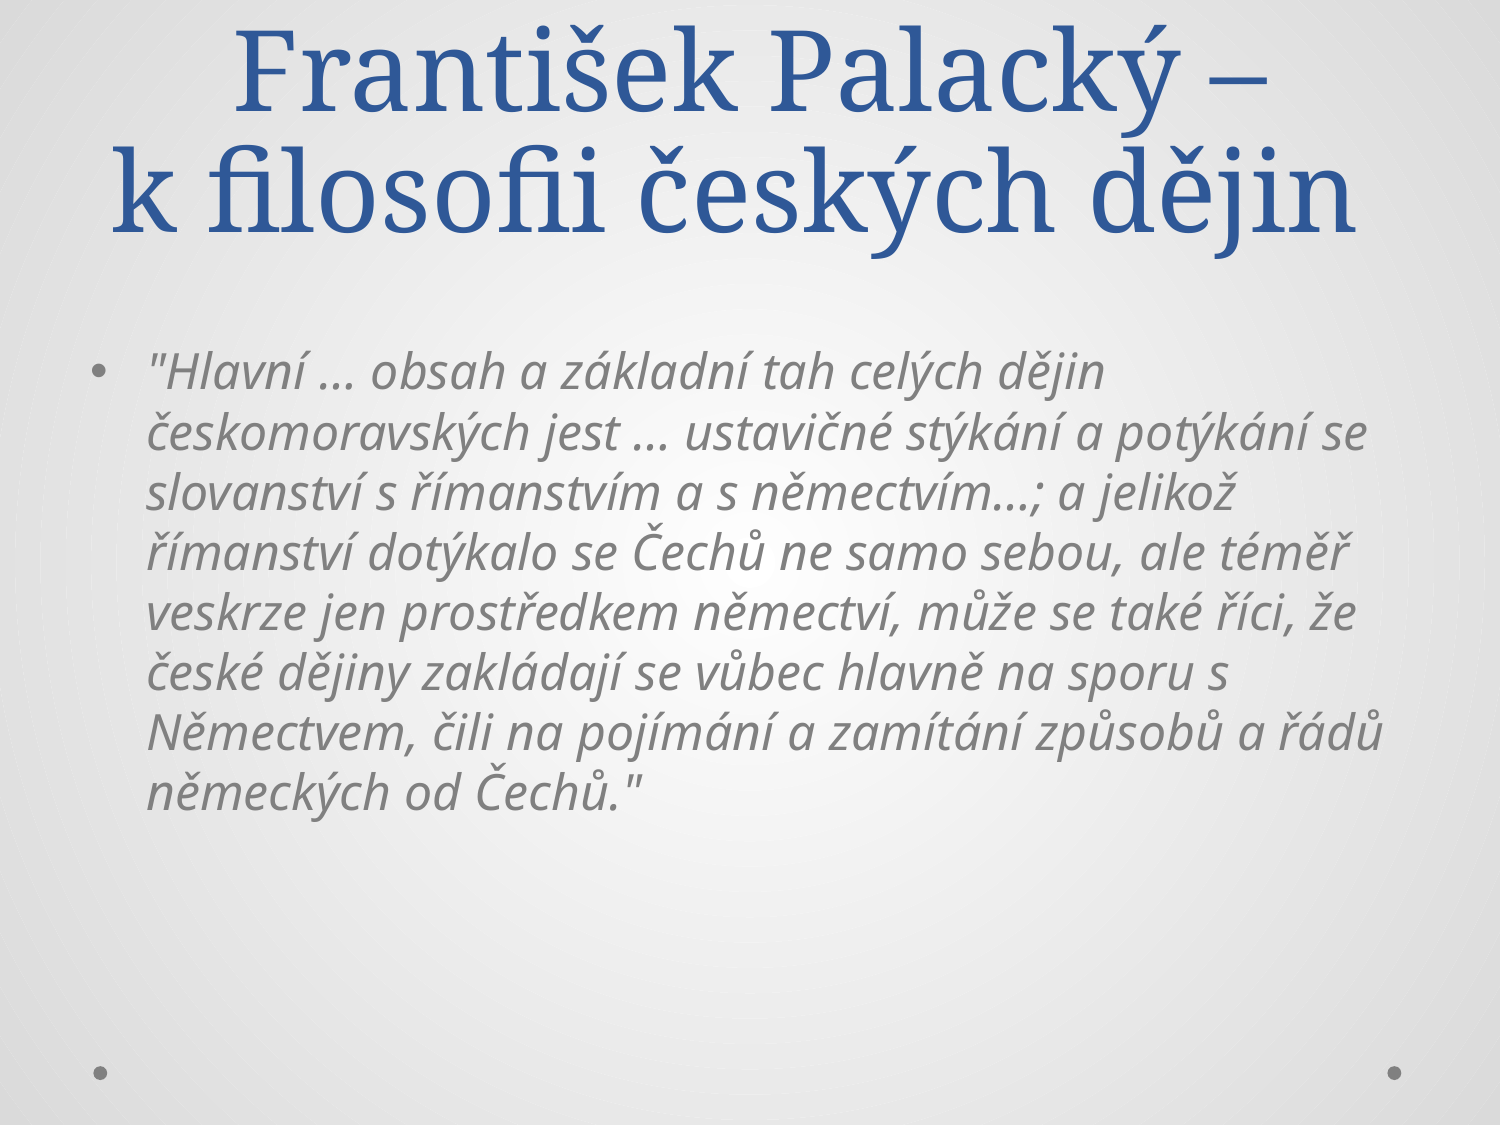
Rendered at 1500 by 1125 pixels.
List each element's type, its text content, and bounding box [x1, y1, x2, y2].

title František Palacký – k filosofii českých dějin [75, 0, 1425, 262]
list "Hlavní … obsah a základní tah celých dějin českomoravských jest … ustavičné stýkání a potýkání se slovanství s římanstvím a s němectvím…; a jelikož římanství dotýkalo se Čechů ne samo sebou, ale téměř veskrze jen prostředkem němectví, může se také říci, že české dějiny zakládají se vůbec hlavně na sporu s Němectvem, čili na pojímání a zamítání způsobů a řádů německých od Čechů." [75, 262, 1425, 1005]
